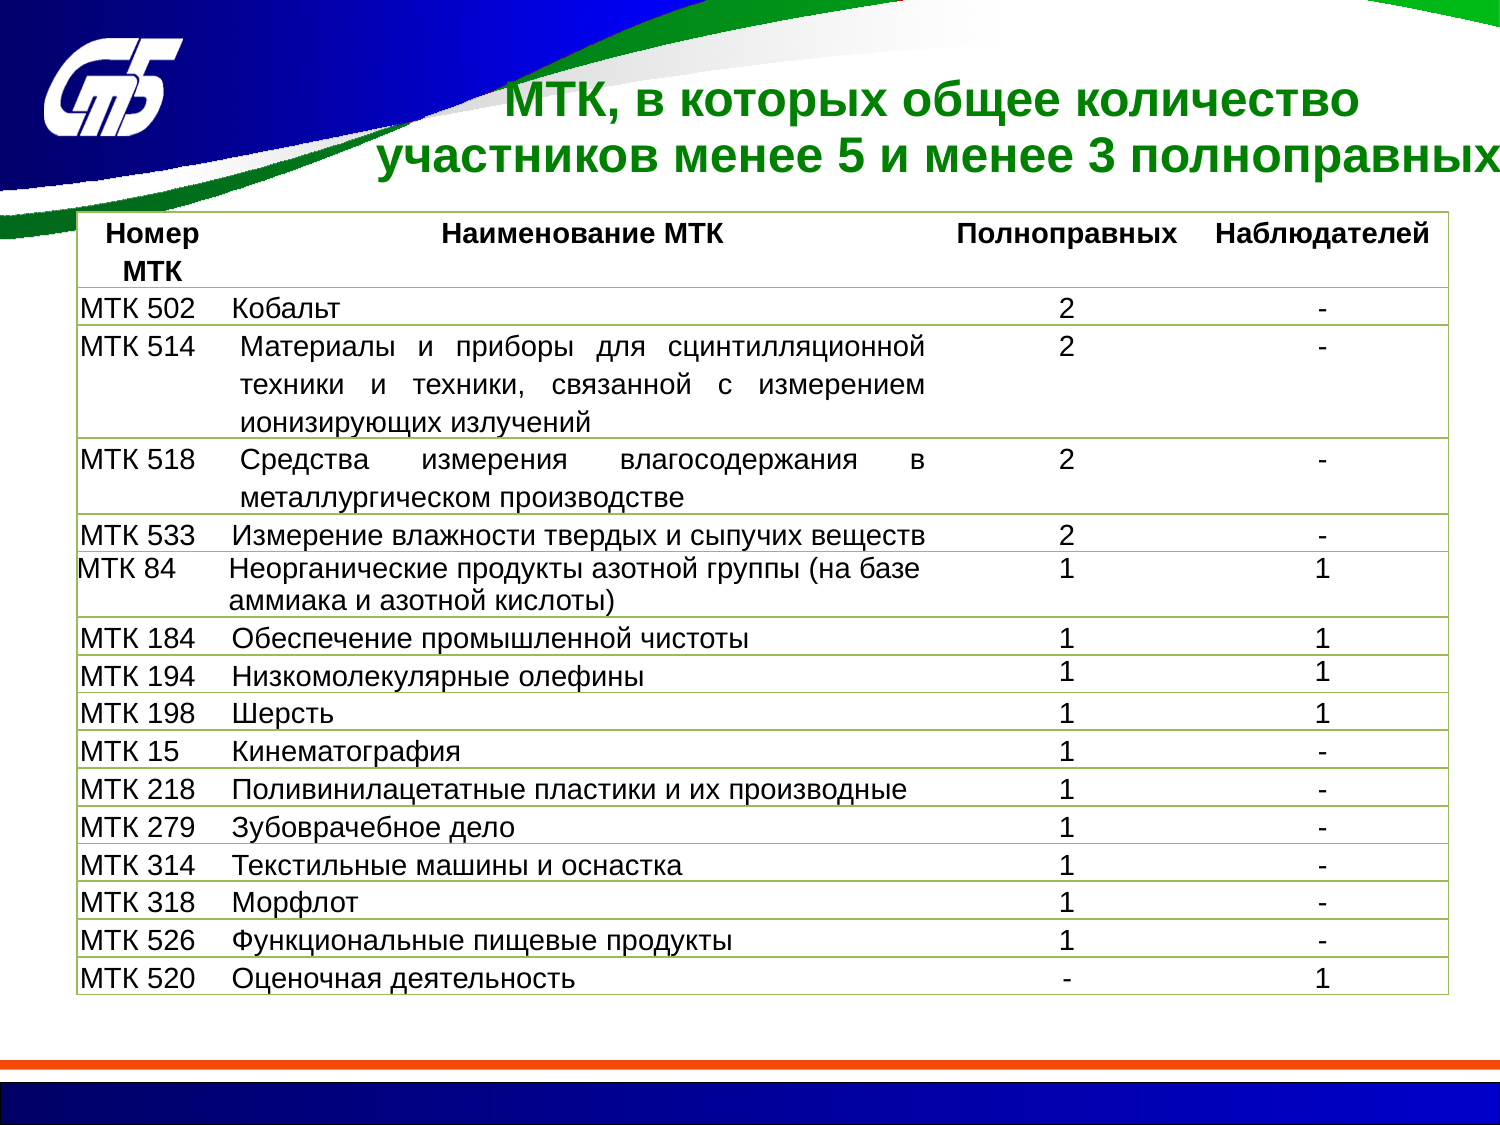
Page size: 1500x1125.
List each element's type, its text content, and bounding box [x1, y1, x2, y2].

table_cell МТК 194 [78, 656, 228, 692]
table_cell 1 [1197, 618, 1448, 654]
table_cell 1 [937, 731, 1197, 767]
table_cell Кинематография [228, 731, 937, 767]
table_cell 1 [1197, 552, 1448, 616]
text_box МТК, в которых общее количество участников менее 5 и менее 3 полноправных [324, 46, 1500, 209]
table_cell - [1197, 920, 1448, 956]
table_cell - [1197, 807, 1448, 843]
table_header Наименование МТК [228, 213, 937, 287]
table_cell Материалы и приборы для сцинтилляционной техники и техники, связанной с измерением ионизирующих излучений [228, 326, 937, 437]
table_cell - [1197, 844, 1448, 880]
table_cell Шерсть [228, 693, 937, 729]
table_cell Неорганические продукты азотной группы (на базе аммиака и азотной кислоты) [228, 552, 937, 616]
table_cell Измерение влажности твердых и сыпучих веществ [228, 515, 937, 551]
table_header Полноправных [937, 213, 1197, 287]
table_cell - [937, 958, 1197, 994]
table_cell МТК 502 [78, 288, 228, 324]
table_cell 1 [1197, 693, 1448, 729]
table_cell Зубоврачебное дело [228, 807, 937, 843]
table_cell 1 [937, 844, 1197, 880]
table_cell МТК 318 [78, 882, 228, 918]
table_cell МТК 84 [78, 552, 228, 616]
table_cell МТК 526 [78, 920, 228, 956]
table_cell - [1197, 882, 1448, 918]
table_cell МТК 198 [78, 693, 228, 729]
table_cell 1 [937, 656, 1197, 692]
table_cell 1 [937, 920, 1197, 956]
table_cell Функциональные пищевые продукты [228, 920, 937, 956]
table_cell МТК 518 [78, 439, 228, 513]
table_cell МТК 218 [78, 769, 228, 805]
table_cell - [1197, 439, 1448, 513]
table_header Номер МТК [78, 213, 228, 287]
table_cell МТК 184 [78, 618, 228, 654]
table_cell - [1197, 326, 1448, 437]
table_cell МТК 314 [78, 844, 228, 880]
table_cell - [1197, 731, 1448, 767]
table_cell МТК 514 [78, 326, 228, 437]
picture [0, 0, 1500, 1047]
table_cell 2 [937, 288, 1197, 324]
table_cell 1 [937, 769, 1197, 805]
table_cell Средства измерения влагосодержания в металлургическом производстве [228, 439, 937, 513]
table_cell 2 [937, 439, 1197, 513]
table_cell Кобальт [228, 288, 937, 324]
table_cell - [1197, 515, 1448, 551]
table_cell МТК 15 [78, 731, 228, 767]
table_cell 1 [937, 618, 1197, 654]
table_cell 1 [937, 882, 1197, 918]
table_cell 1 [937, 807, 1197, 843]
table_cell МТК 520 [78, 958, 228, 994]
table_cell 1 [1197, 958, 1448, 994]
table_cell Морфлот [228, 882, 937, 918]
table_cell Обеспечение промышленной чистоты [228, 618, 937, 654]
table_cell - [1197, 288, 1448, 324]
table_cell Оценочная деятельность [228, 958, 937, 994]
table_cell 2 [937, 326, 1197, 437]
table_cell МТК 279 [78, 807, 228, 843]
table_cell Текстильные машины и оснастка [228, 844, 937, 880]
table_cell 1 [937, 693, 1197, 729]
table_cell Низкомолекулярные олефины [228, 656, 937, 692]
table_header Наблюдателей [1197, 213, 1448, 287]
table_cell Поливинилацетатные пластики и их производные [228, 769, 937, 805]
table_cell - [1197, 769, 1448, 805]
table_cell 1 [937, 552, 1197, 616]
table_cell 2 [937, 515, 1197, 551]
table_cell 1 [1197, 656, 1448, 692]
table_cell МТК 533 [78, 515, 228, 551]
